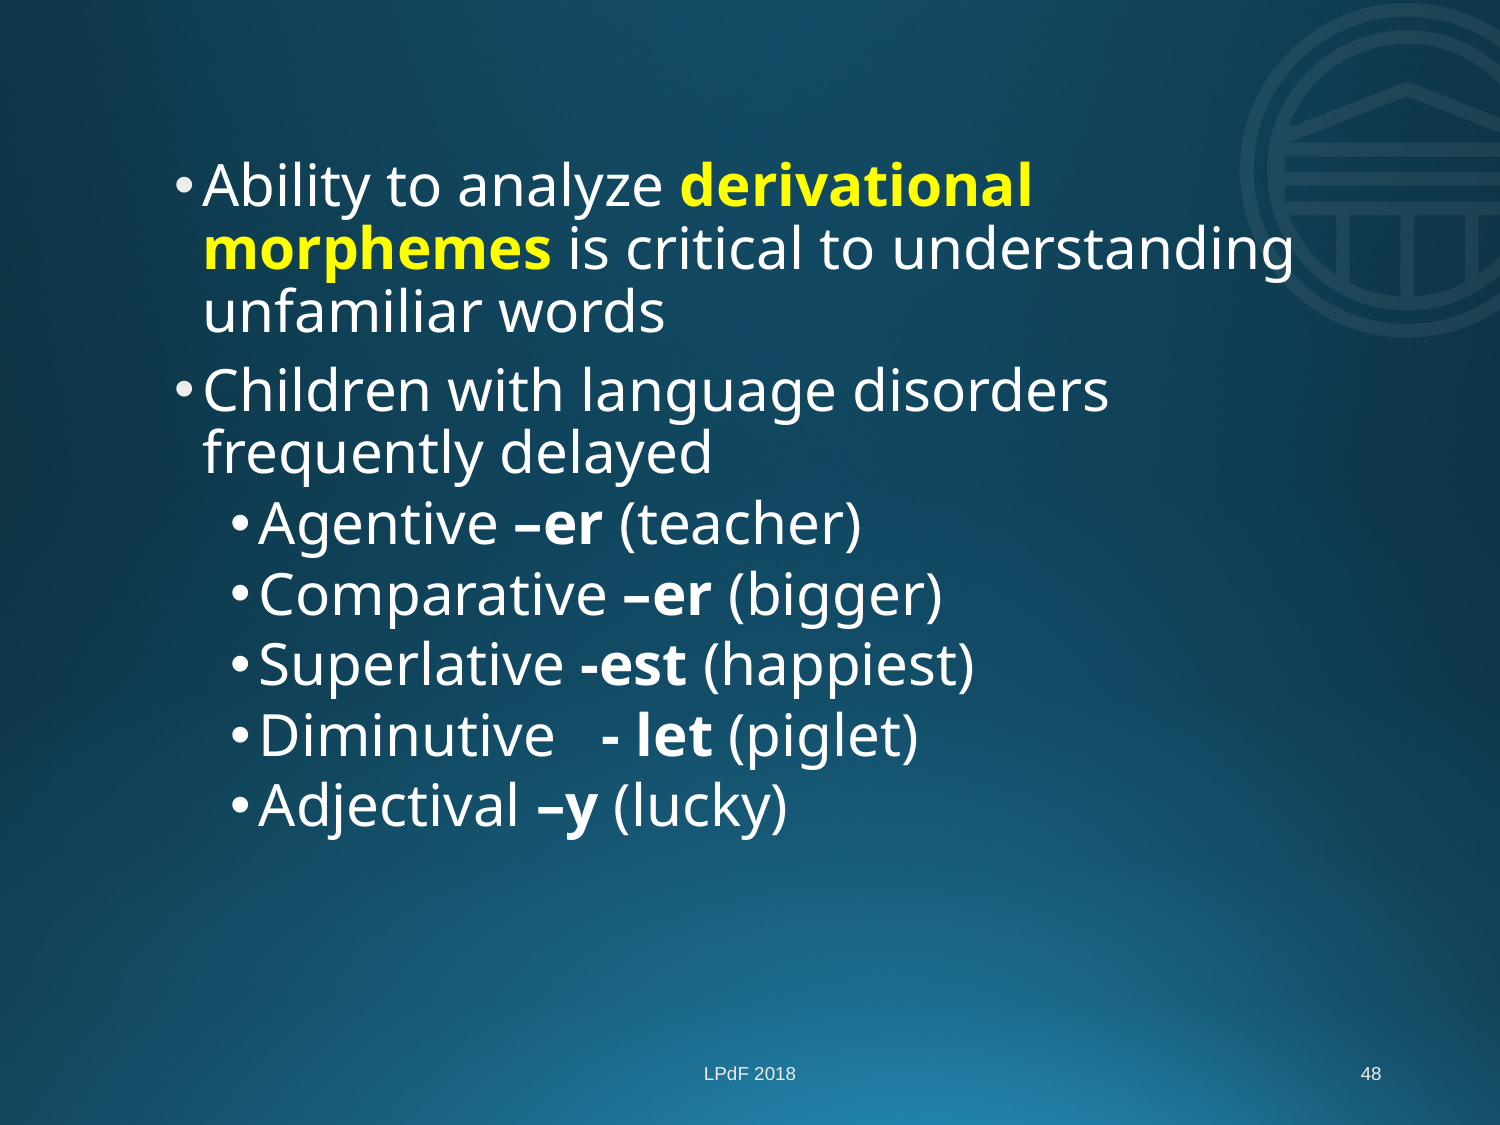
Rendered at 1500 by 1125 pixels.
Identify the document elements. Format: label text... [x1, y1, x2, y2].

list Ability to analyze derivational morphemes is critical to understanding unfamiliar words Children with language disorders frequently delayed Agentive –er (teacher) Comparative –er (bigger) Superlative -est (happiest) Diminutive - let (piglet) Adjectival –y (lucky) [159, 149, 1365, 1083]
slide_number 48 [1059, 1042, 1397, 1103]
picture [0, 0, 1500, 1125]
footer LPdF 2018 [496, 1042, 1004, 1103]
